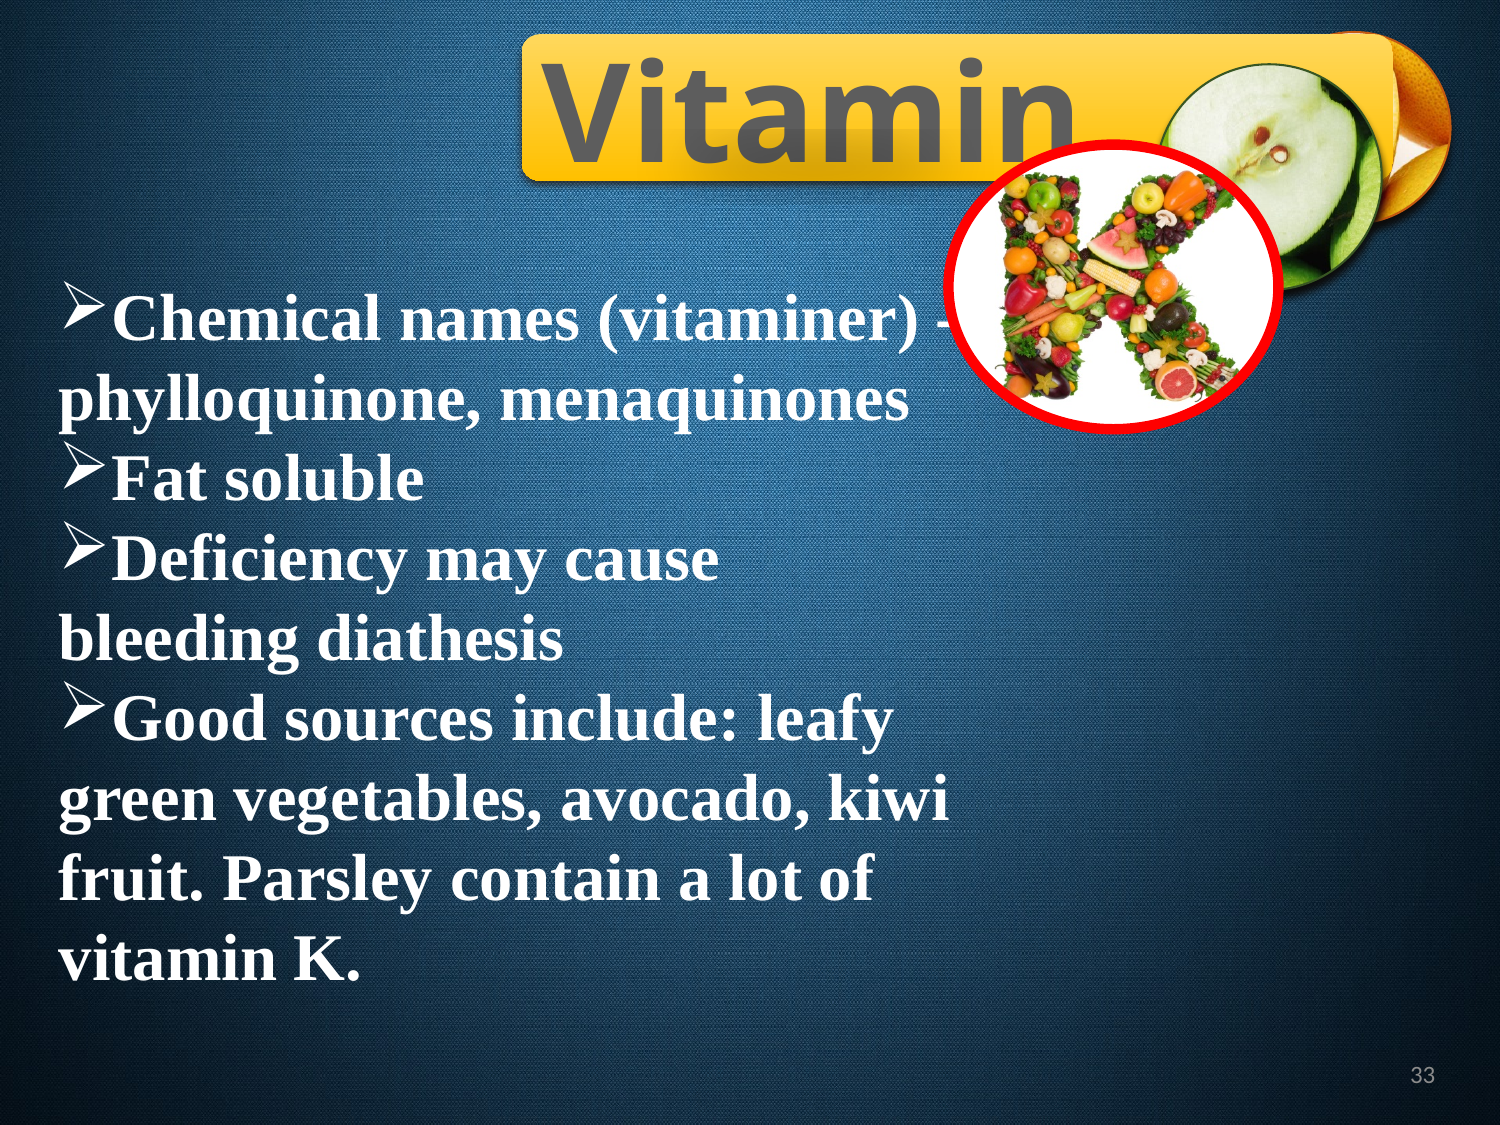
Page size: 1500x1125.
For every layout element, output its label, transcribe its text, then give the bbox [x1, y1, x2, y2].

slide_number 33 [1377, 1043, 1451, 1104]
text_box [1386, 36, 1452, 220]
text_box Chemical names (vitaminer) - phylloquinone, menaquinones Fat soluble Deficiency may cause bleeding diathesis Good sources include: leafy green vegetables, avocado, kiwi fruit. Parsley contain a lot of vitamin K. [43, 266, 994, 1001]
text_box [1159, 63, 1383, 290]
picture [0, 0, 1500, 1125]
text_box Vitamin [520, 33, 1394, 182]
